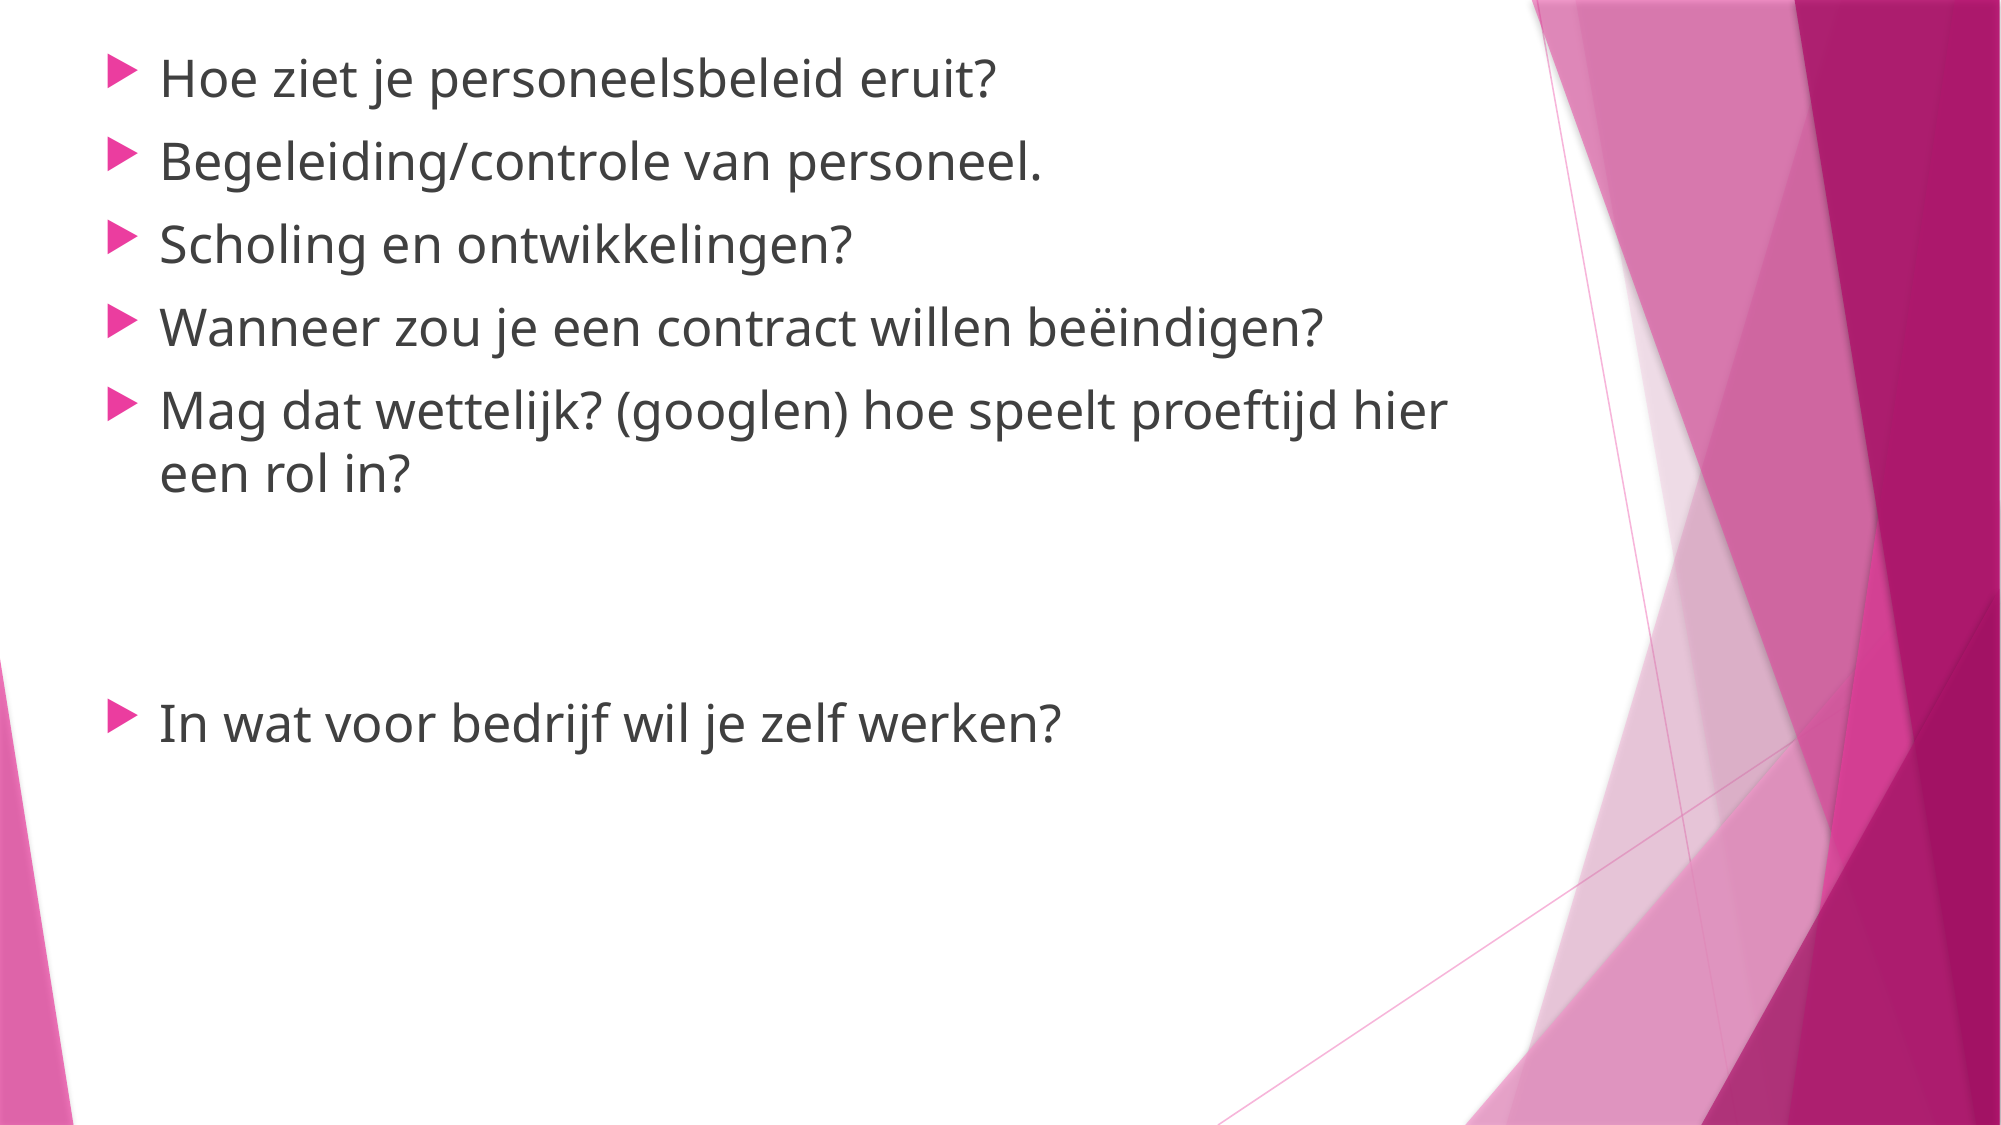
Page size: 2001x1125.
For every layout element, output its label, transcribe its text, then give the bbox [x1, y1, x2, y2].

list Hoe ziet je personeelsbeleid eruit? Begeleiding/controle van personeel. Scholing en ontwikkelingen? Wanneer zou je een contract willen beëindigen? Mag dat wettelijk? (googlen) hoe speelt proeftijd hier een rol in? In wat voor bedrijf wil je zelf werken? [88, 37, 1522, 992]
